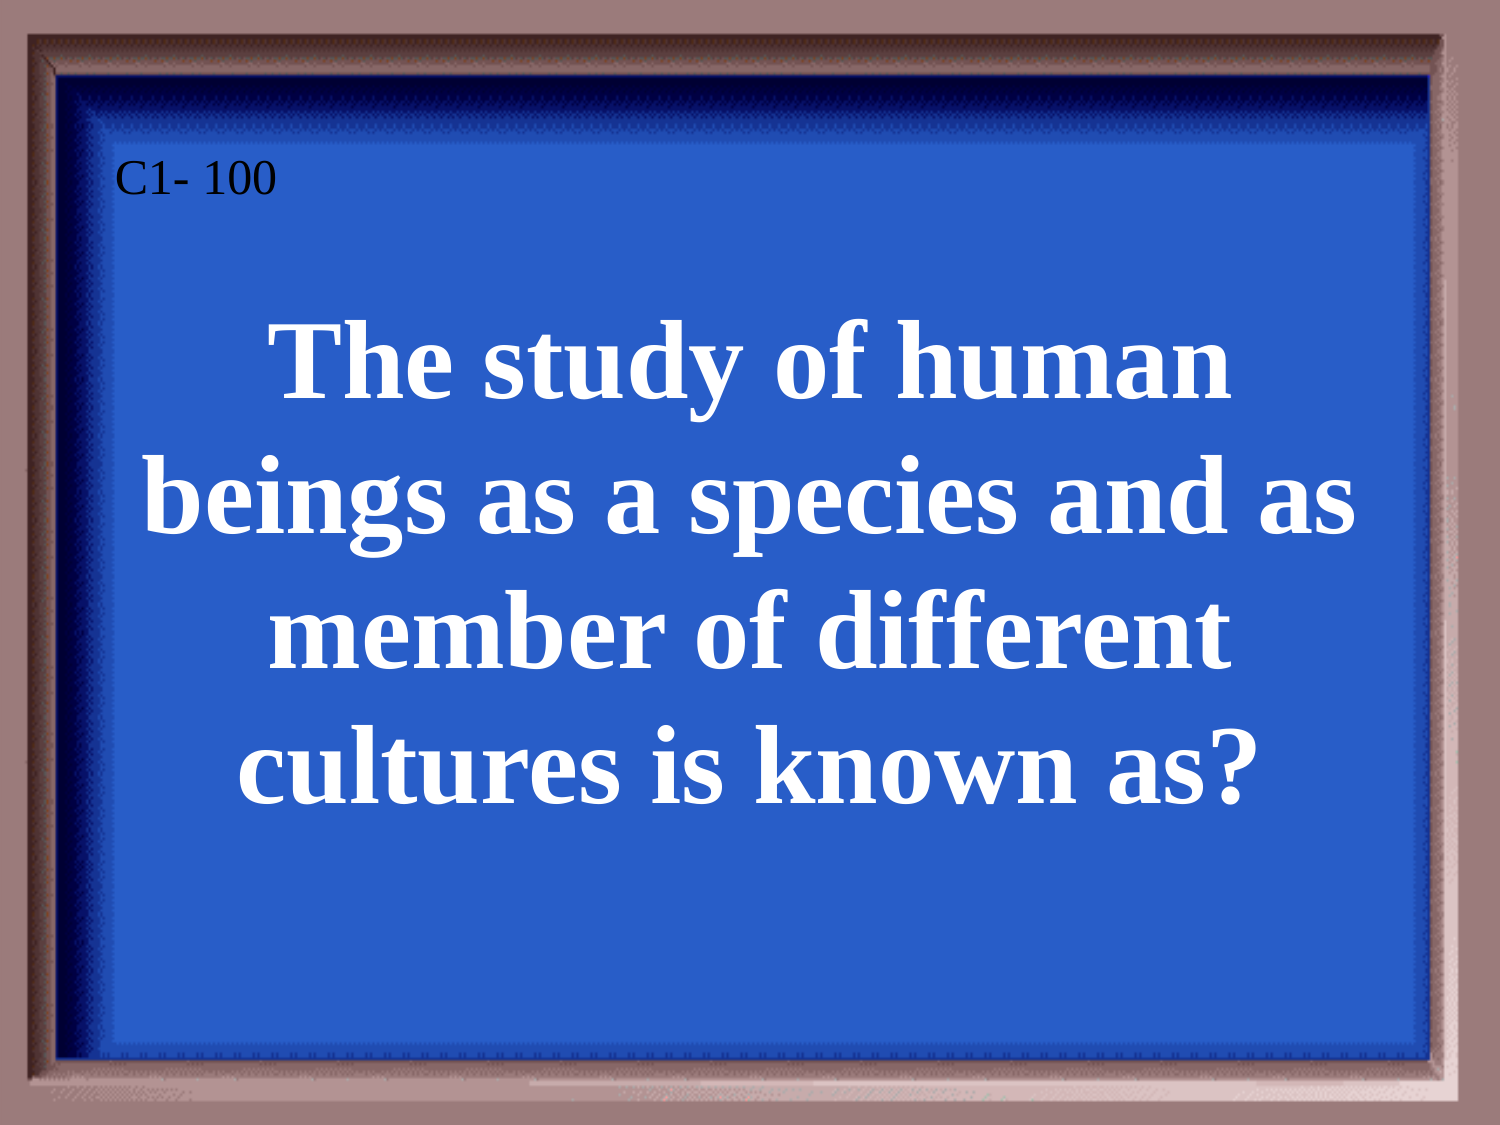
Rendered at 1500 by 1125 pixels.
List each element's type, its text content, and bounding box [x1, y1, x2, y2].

picture [0, 0, 1500, 1125]
title The study of human beings as a species and as member of different cultures is known as? [112, 462, 1388, 650]
text_box C1- 100 [99, 137, 300, 213]
